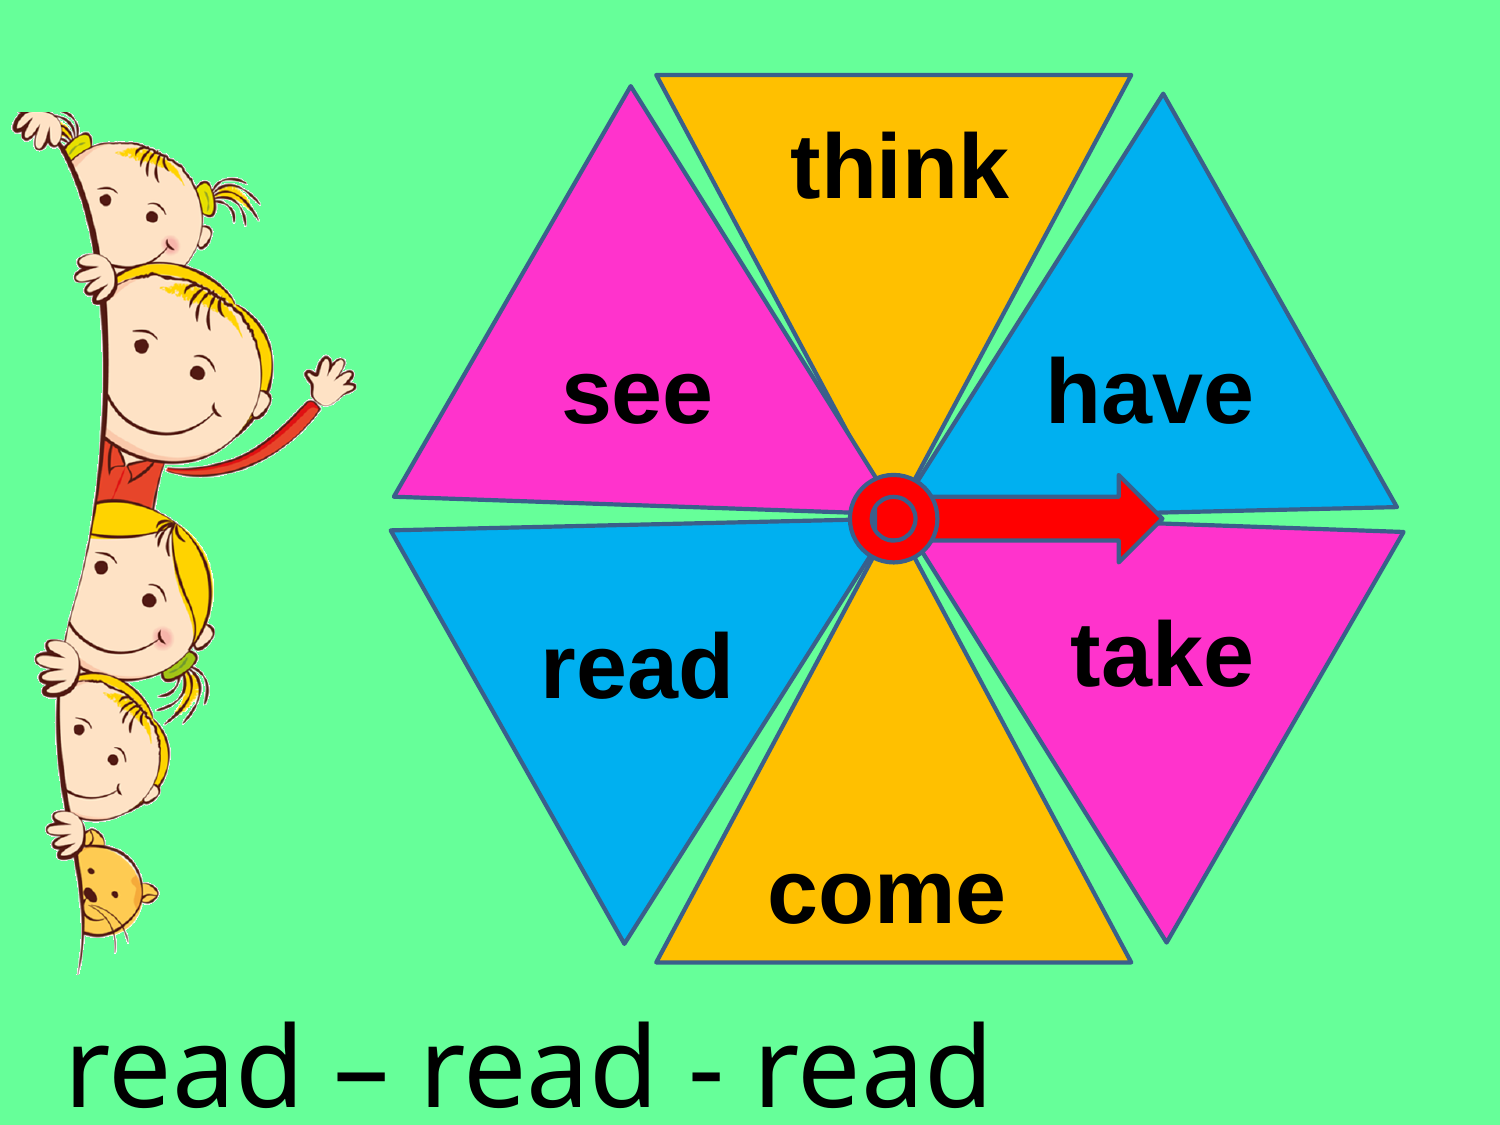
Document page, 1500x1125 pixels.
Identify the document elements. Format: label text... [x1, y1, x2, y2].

text_box read – read - read [50, 987, 1363, 1125]
picture [0, 112, 363, 976]
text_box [624, 474, 1163, 563]
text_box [449, 74, 1345, 963]
